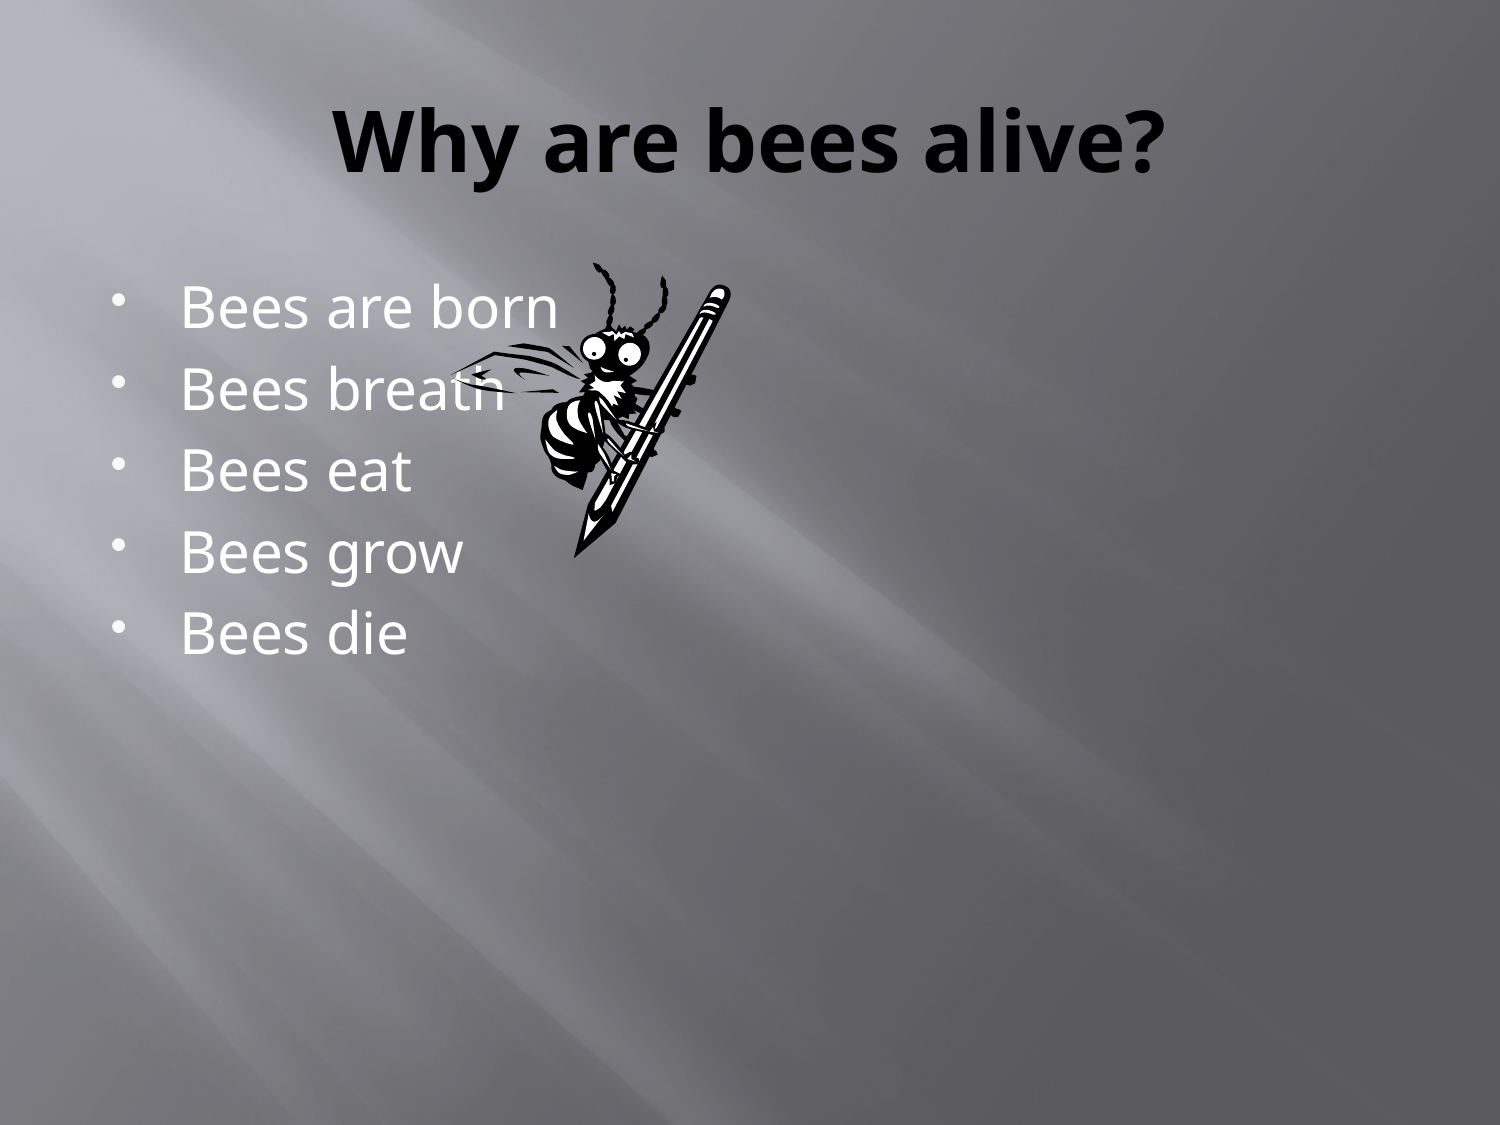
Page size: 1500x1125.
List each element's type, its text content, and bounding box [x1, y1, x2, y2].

picture [449, 262, 732, 559]
list Bees are born Bees breath Bees eat Bees grow Bees die [75, 262, 1425, 1035]
title Why are bees alive? [75, 45, 1425, 233]
